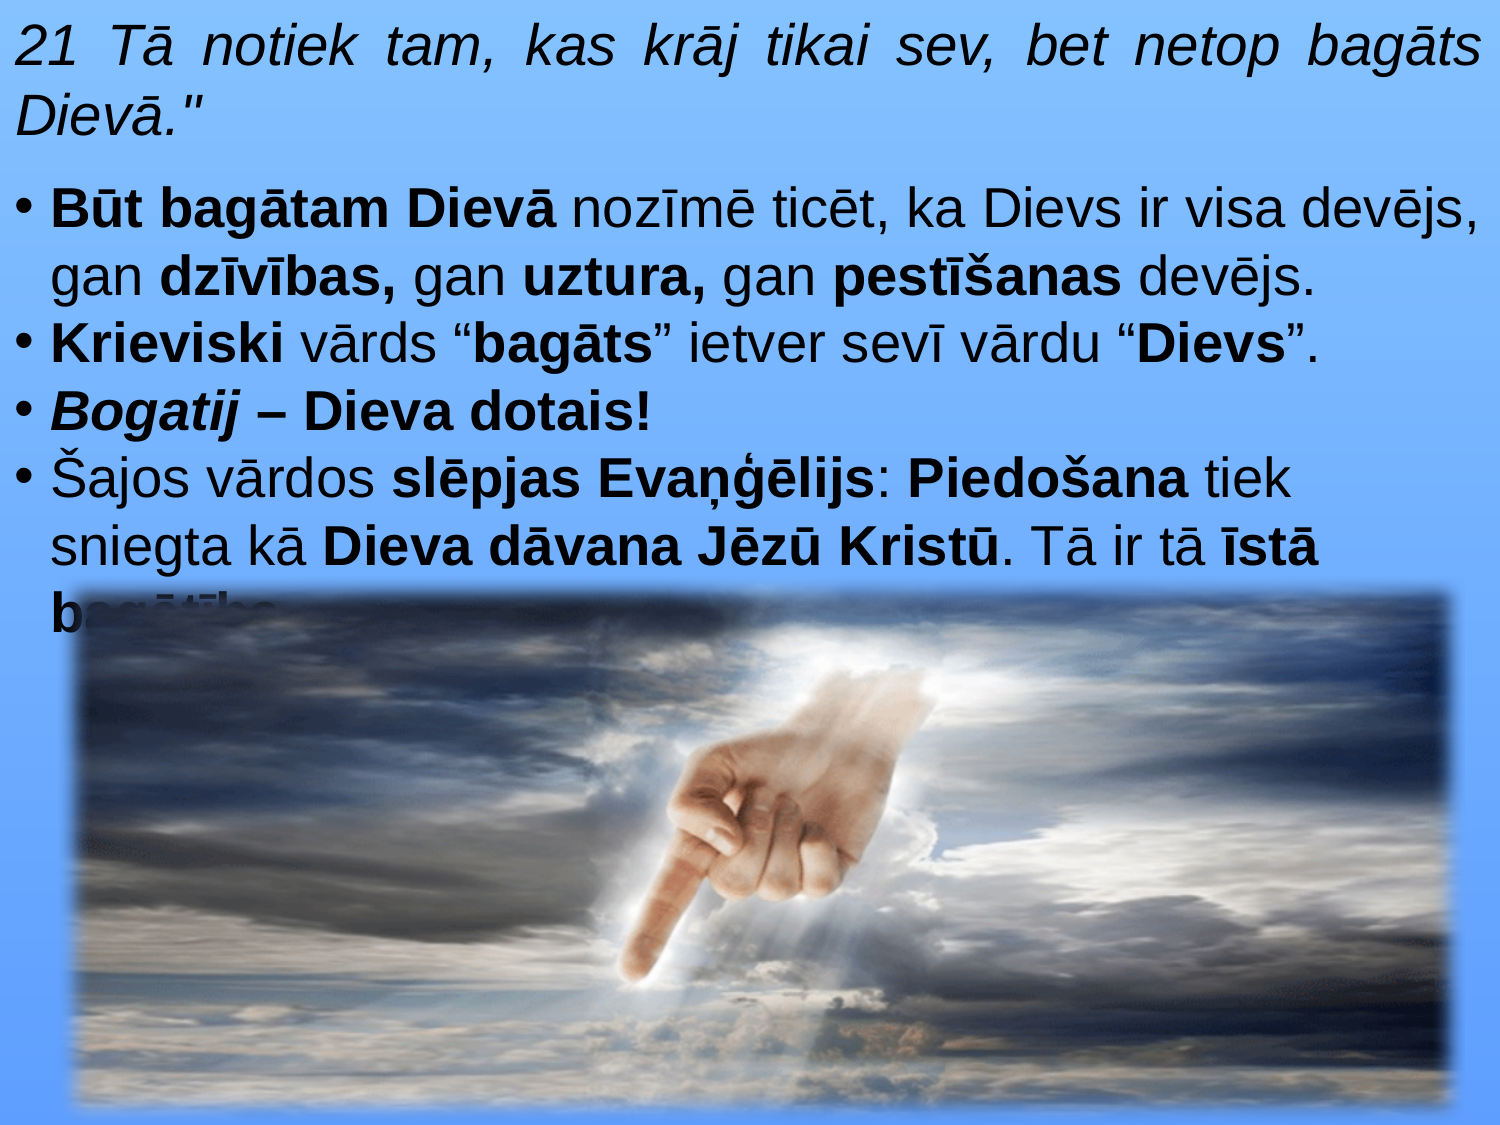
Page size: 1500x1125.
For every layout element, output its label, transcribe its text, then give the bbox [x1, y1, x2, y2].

text_box Būt bagātam Dievā nozīmē ticēt, ka Dievs ir visa devējs, gan dzīvības, gan uztura, gan pestīšanas devējs. Krieviski vārds “bagāts” ietver sevī vārdu “Dievs”. Bogatij – Dieva dotais! Šajos vārdos slēpjas Evaņģēlijs: Piedošana tiek sniegta kā Dieva dāvana Jēzū Kristū. Tā ir tā īstā bagātība. [0, 164, 1500, 652]
picture [58, 576, 1466, 1125]
list 21 Tā notiek tam, kas krāj tikai sev, bet netop bagāts Dievā." [0, 0, 1500, 164]
